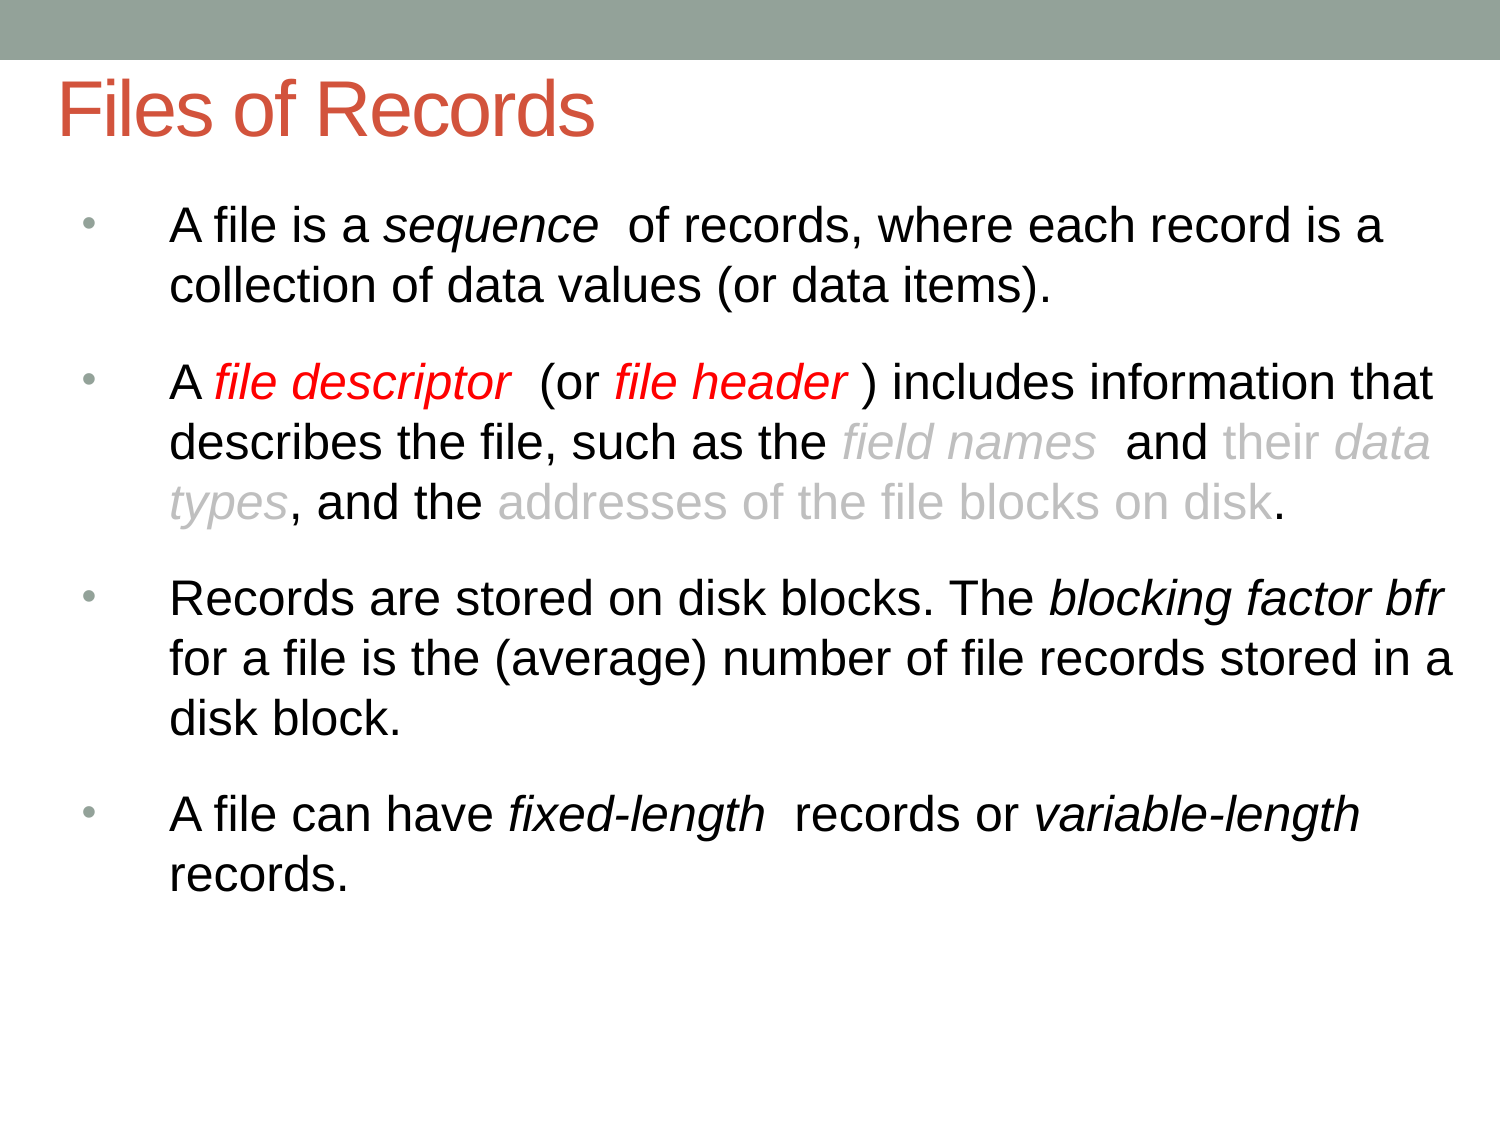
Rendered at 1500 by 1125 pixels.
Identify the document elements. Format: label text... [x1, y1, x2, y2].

title Files of Records [41, 49, 1442, 161]
list A file is a sequence of records, where each record is a collection of data values (or data items). A file descriptor (or file header ) includes information that describes the file, such as the field names and their data types, and the addresses of the file blocks on disk. Records are stored on disk blocks. The blocking factor bfr for a file is the (average) number of file records stored in a disk block. A file can have fixed-length records or variable-length records. [66, 185, 1500, 1065]
